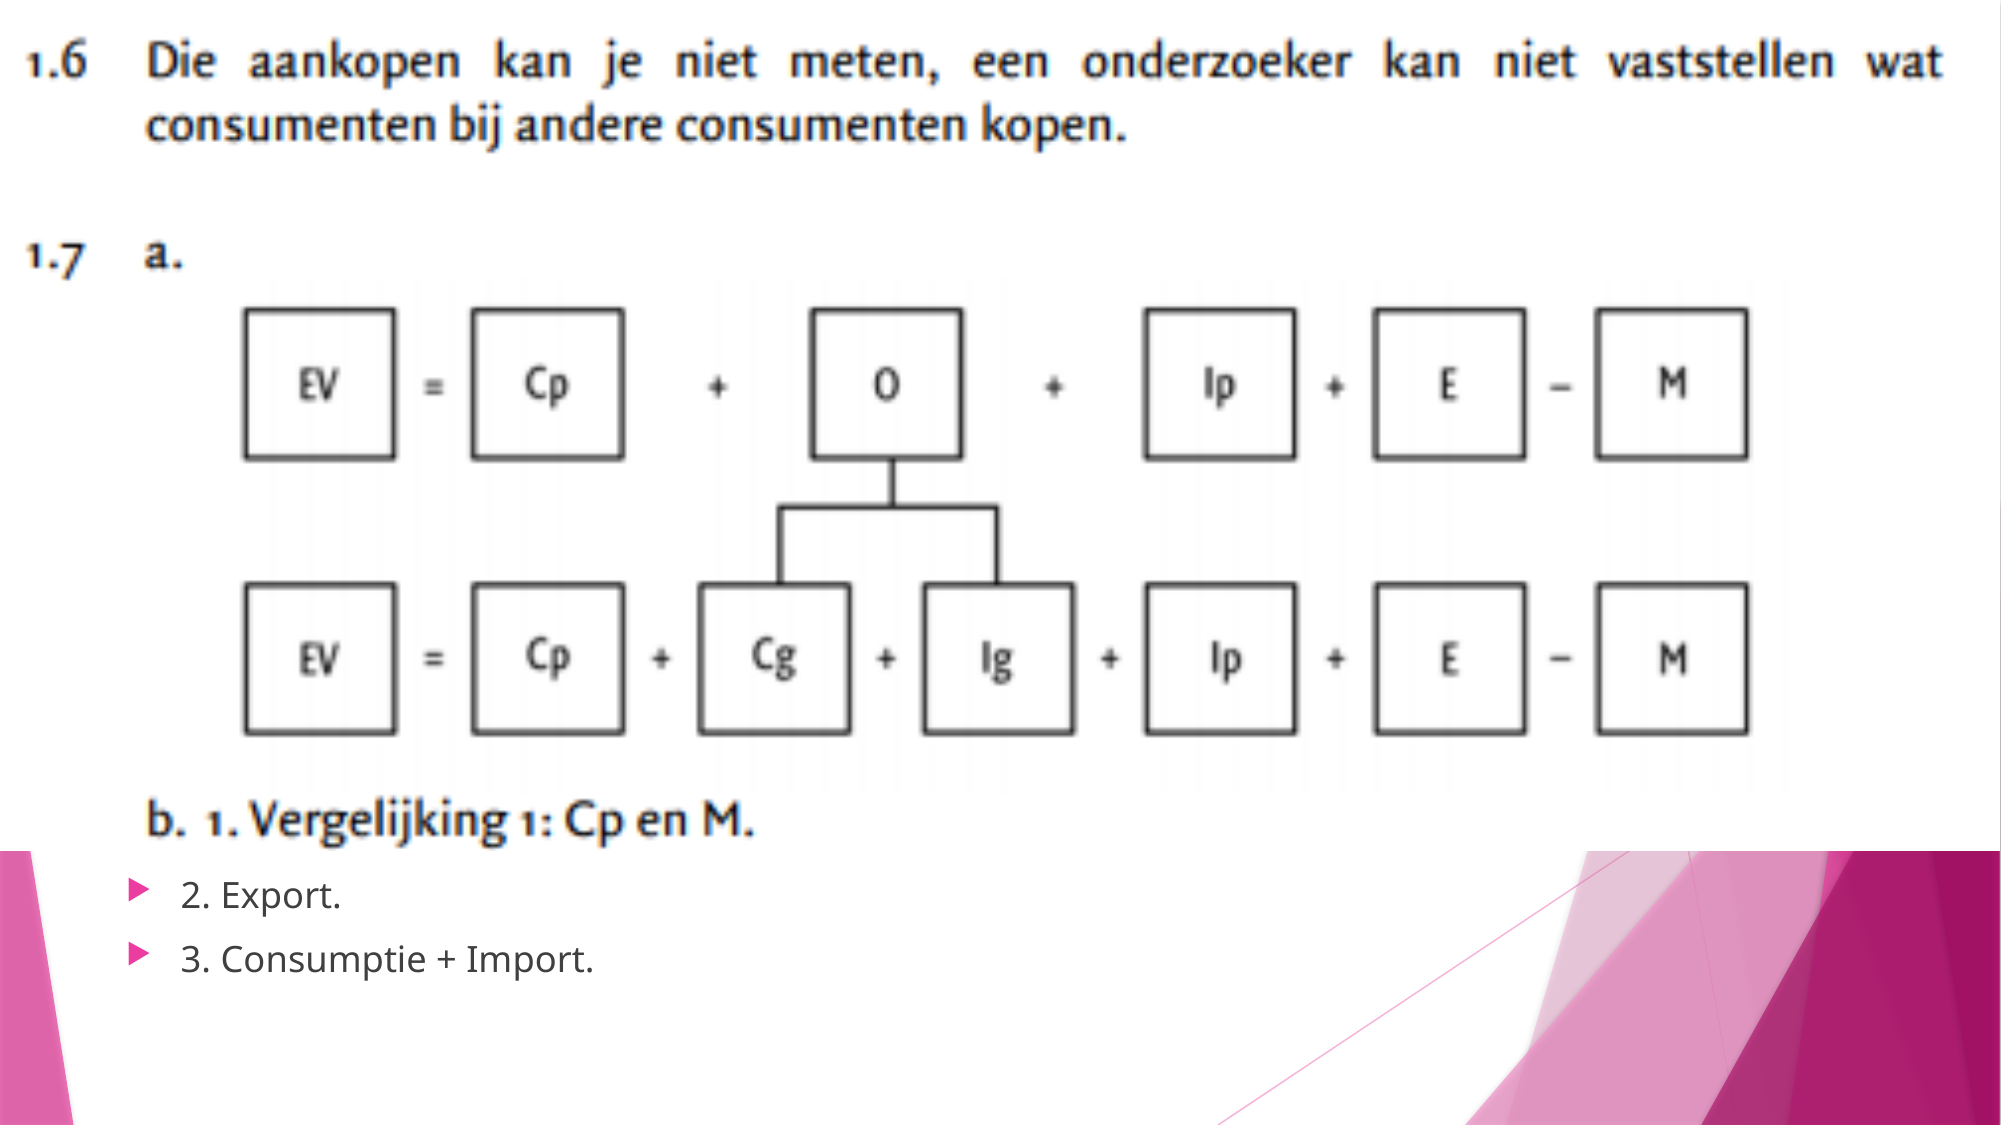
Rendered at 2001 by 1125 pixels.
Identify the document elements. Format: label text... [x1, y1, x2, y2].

picture [0, 0, 2000, 852]
list 2. Export. 3. Consumptie + Import. [111, 863, 1522, 992]
